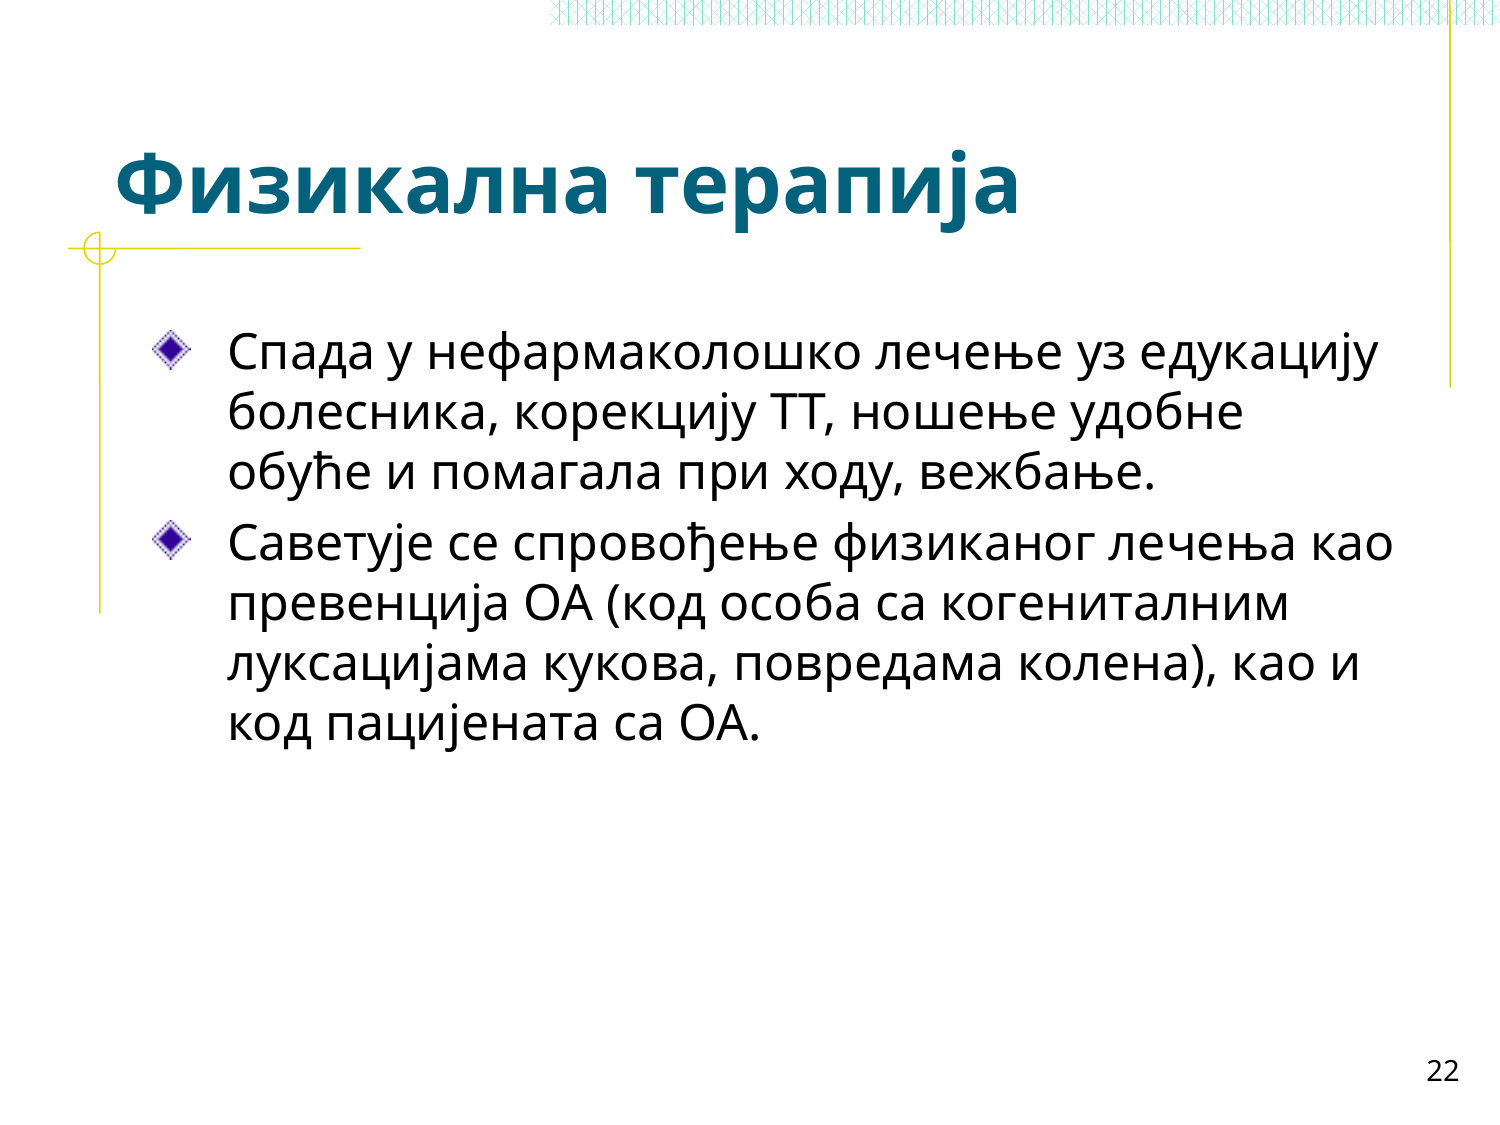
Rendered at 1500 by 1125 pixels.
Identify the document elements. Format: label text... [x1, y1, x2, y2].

picture [152, 330, 191, 370]
list Спада у нефармаколошко лечење уз едукацију болесника, корекцију ТТ, ношење удобне обуће и помагала при ходу, вежбање. Саветује се спровођење физиканог лечења као превенција ОА (код особа са когениталним луксацијама кукова, повредама колена), као и код пацијената са ОА. [137, 312, 1413, 988]
slide_number 22 [1162, 1025, 1475, 1100]
picture [152, 520, 191, 560]
title Физикална терапија [99, 49, 1376, 238]
